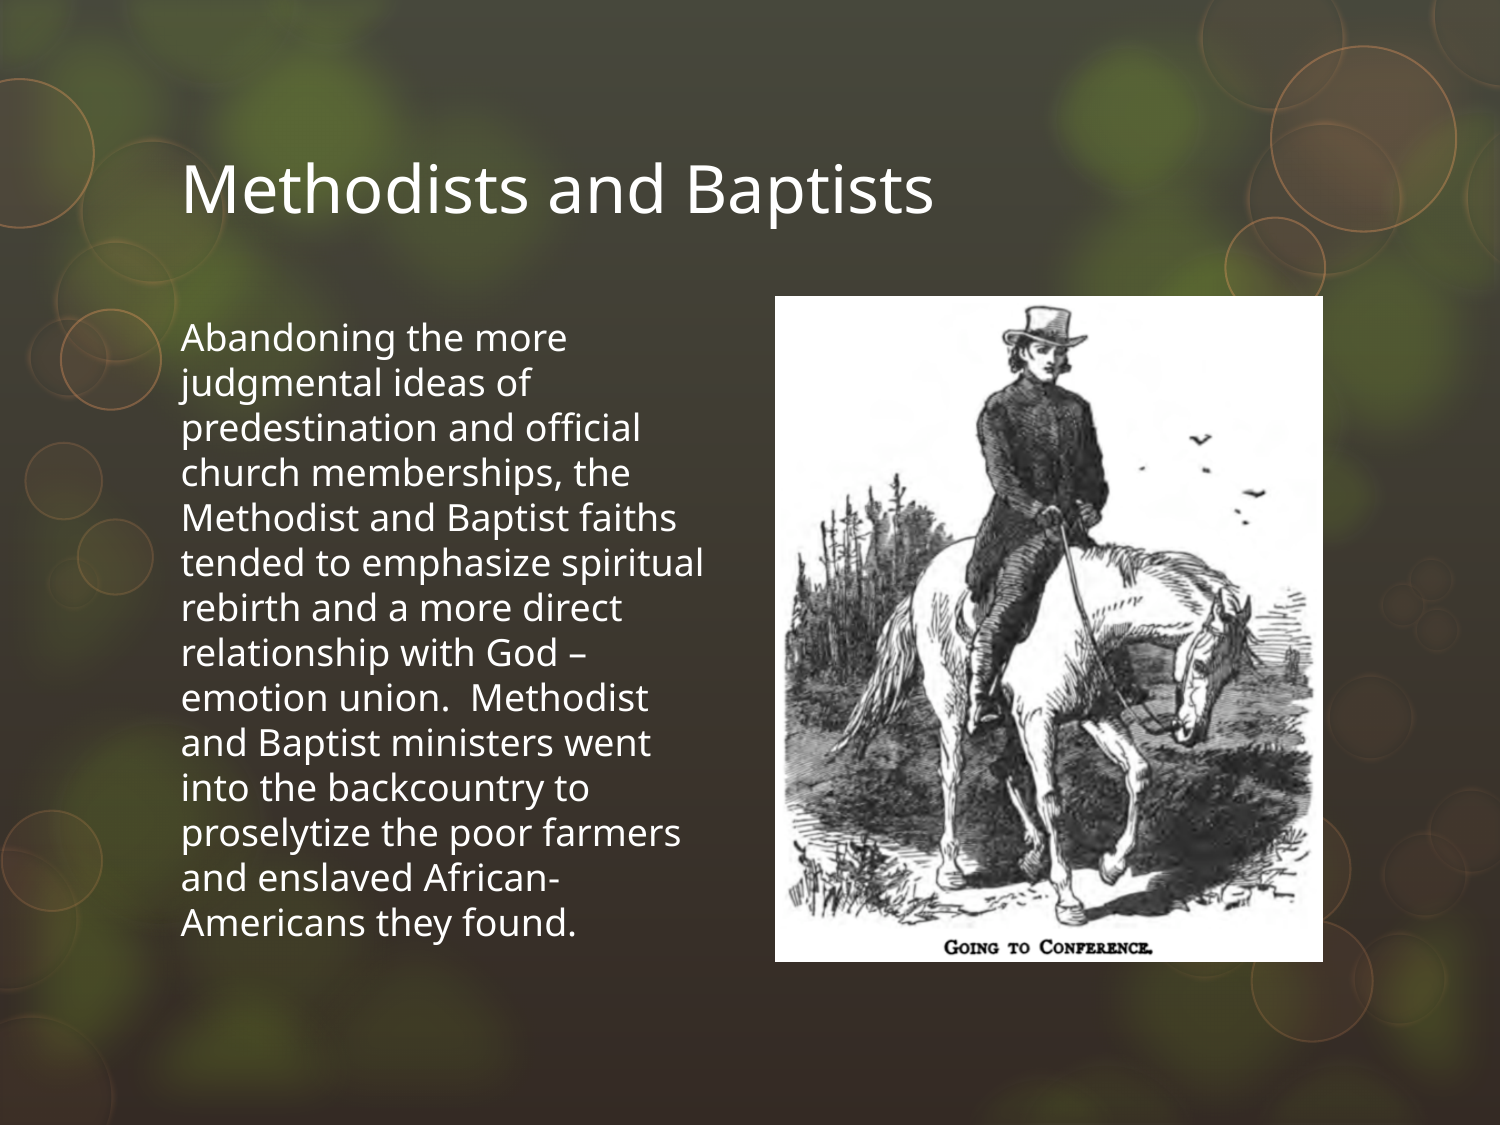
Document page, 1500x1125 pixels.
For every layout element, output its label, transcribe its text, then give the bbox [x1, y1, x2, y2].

title Methodists and Baptists [165, 110, 1334, 263]
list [775, 296, 1324, 962]
list Abandoning the more judgmental ideas of predestination and official church memberships, the Methodist and Baptist faiths tended to emphasize spiritual rebirth and a more direct relationship with God – emotion union. Methodist and Baptist ministers went into the backcountry to proselytize the poor farmers and enslaved African-Americans they found. [165, 296, 735, 962]
